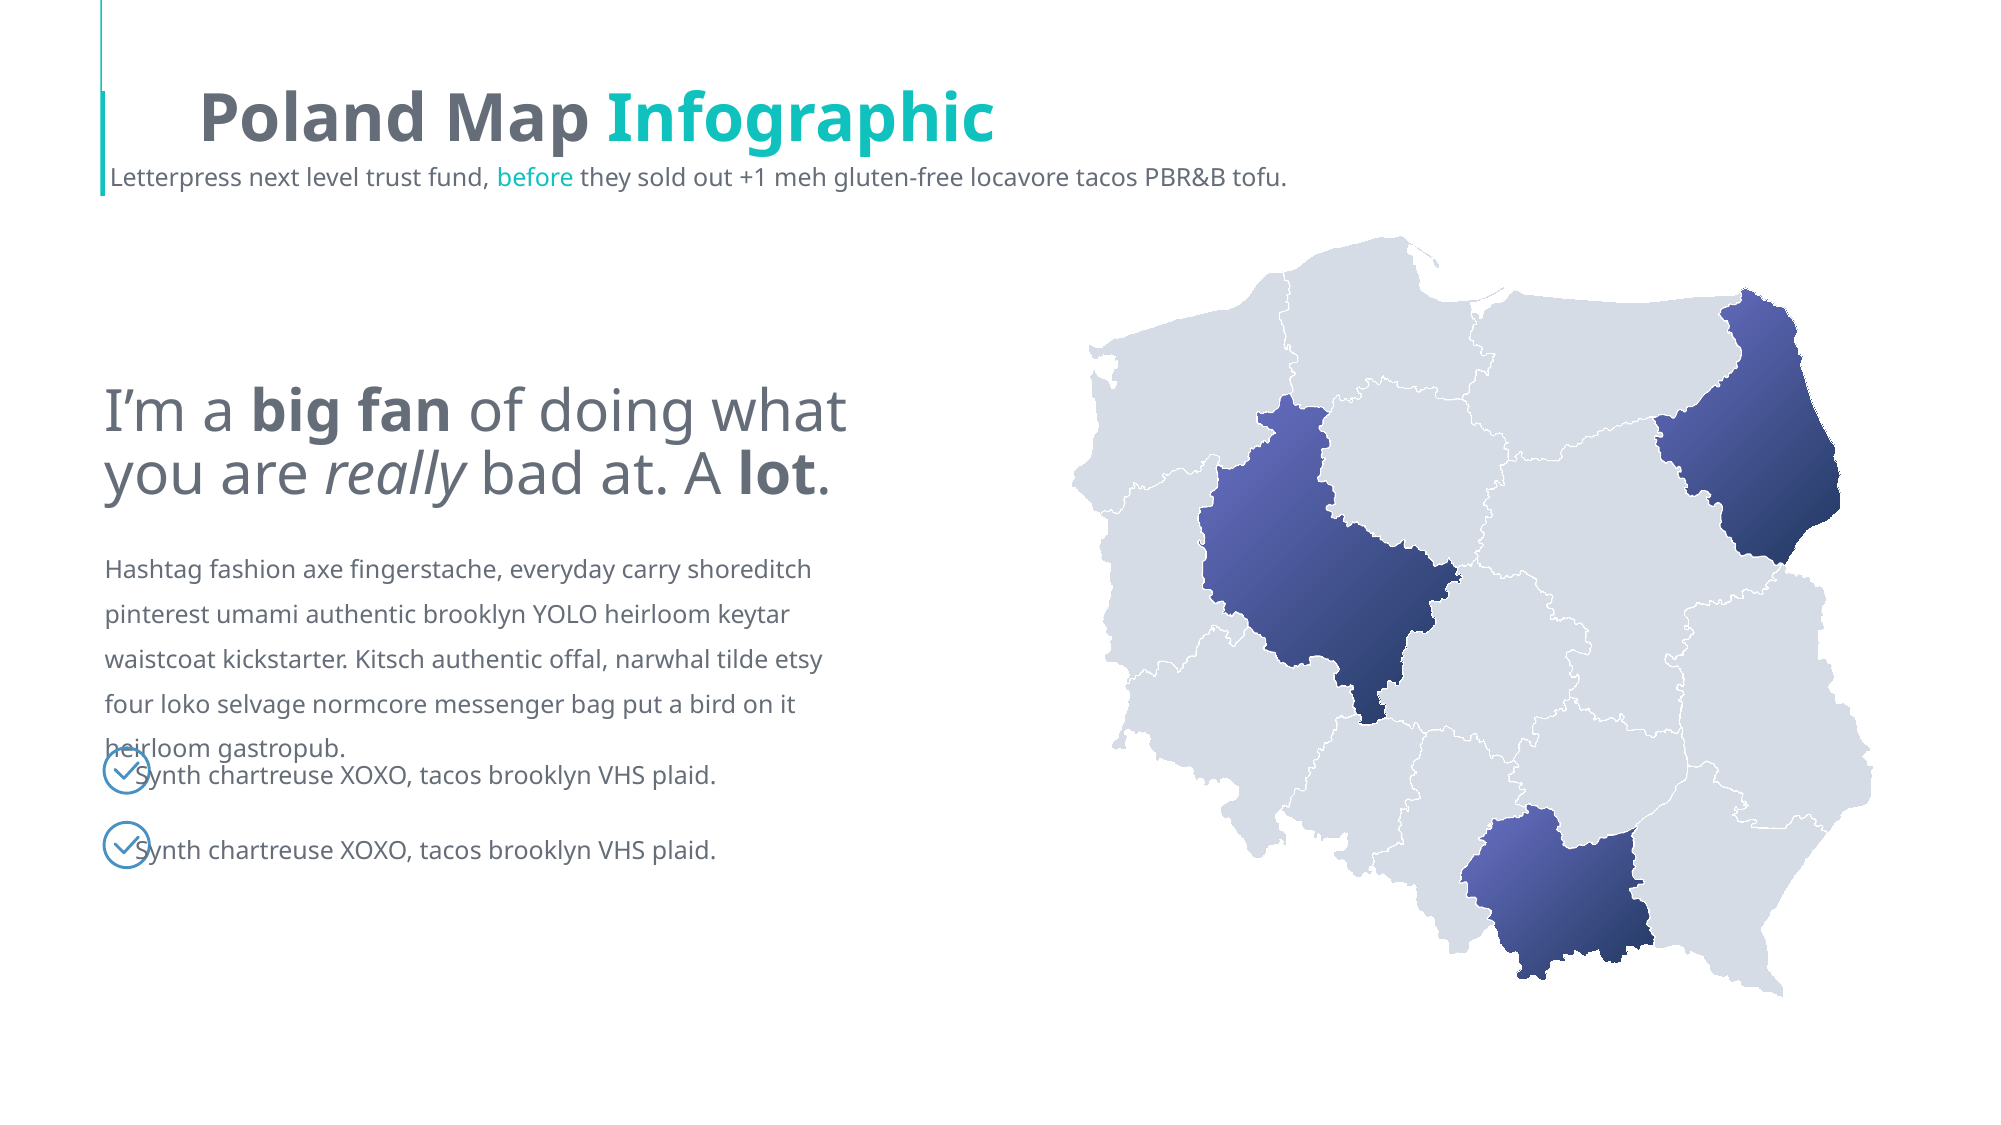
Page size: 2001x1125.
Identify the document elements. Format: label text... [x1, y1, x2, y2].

text_box Poland Map Infographic [183, 66, 1423, 162]
text_box Letterpress next level trust fund, before they sold out +1 meh gluten-free locavore tacos PBR&B tofu. [95, 154, 1310, 199]
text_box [104, 747, 150, 794]
text_box Hashtag fashion axe fingerstache, everyday carry shoreditch pinterest umami authentic brooklyn YOLO heirloom keytar waistcoat kickstarter. Kitsch authentic offal, narwhal tilde etsy four loko selvage normcore messenger bag put a bird on it heirloom gastropub. [89, 531, 888, 771]
text_box I’m a big fan of doing what you are really bad at. A lot. [89, 373, 909, 515]
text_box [104, 822, 150, 868]
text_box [1071, 235, 1874, 998]
text_box Synth chartreuse XOXO, tacos brooklyn VHS plaid. [120, 817, 733, 872]
text_box Synth chartreuse XOXO, tacos brooklyn VHS plaid. [120, 743, 733, 797]
